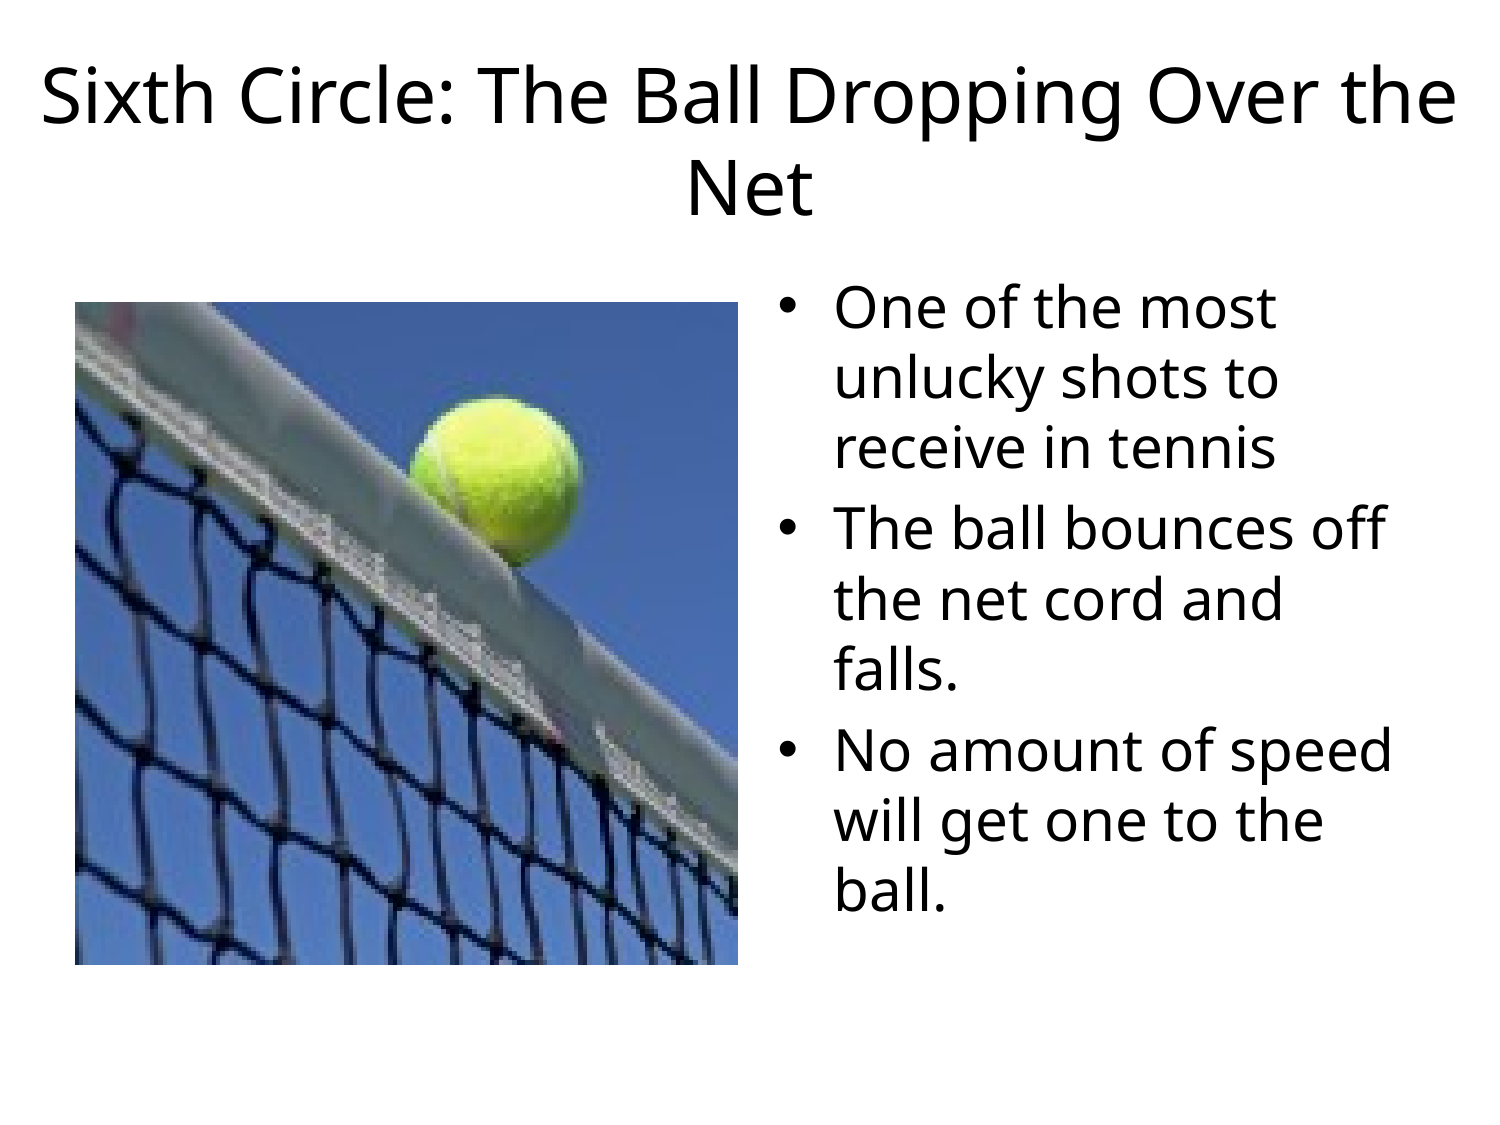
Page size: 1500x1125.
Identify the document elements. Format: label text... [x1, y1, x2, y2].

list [74, 262, 738, 1006]
list One of the most unlucky shots to receive in tennis The ball bounces off the net cord and falls. No amount of speed will get one to the ball. [762, 262, 1425, 1005]
title Sixth Circle: The Ball Dropping Over the Net [0, 45, 1500, 233]
